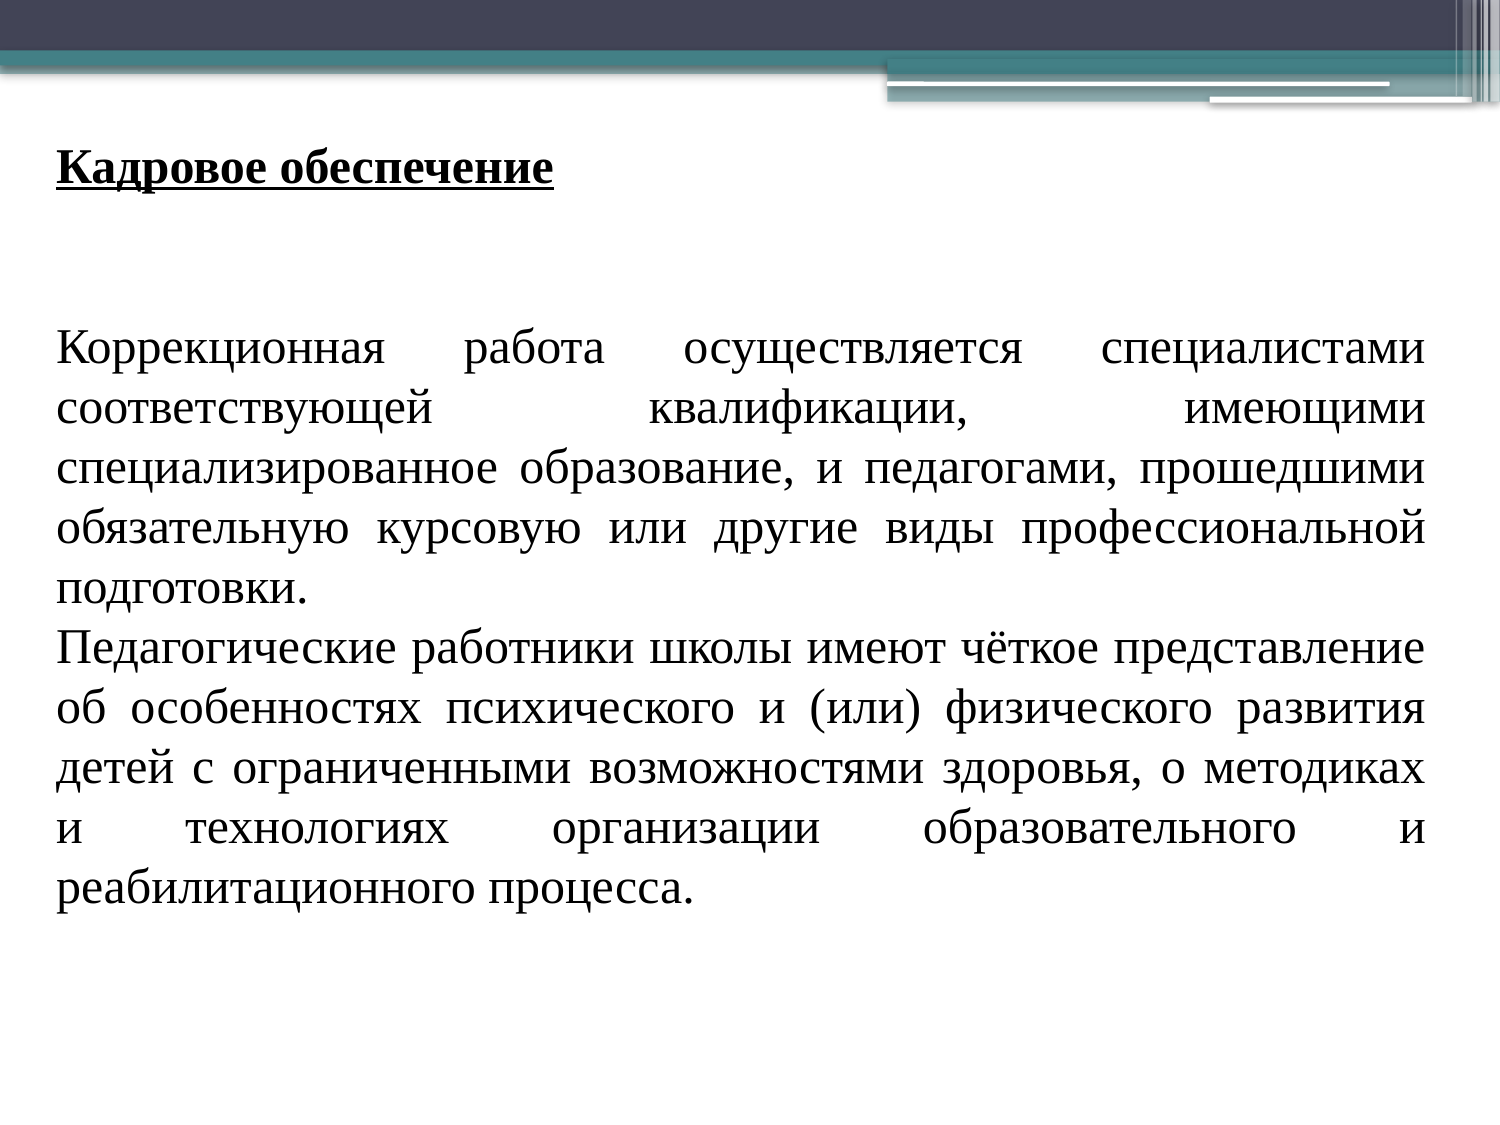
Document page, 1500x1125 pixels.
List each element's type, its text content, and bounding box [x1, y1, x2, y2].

text_box Кадровое обеспечение Коррекционная работа осуществляется специалистами соответствующей квалификации, имеющими специализированное образование, и педагогами, прошедшими обязательную курсовую или другие виды профессиональной подготовки. Педагогические работники школы имеют чёткое представление об особенностях психического и (или) физического развития детей с ограниченными возможностями здоровья, о методиках и технологиях организации образовательного и реабилитационного процесса. [41, 66, 1441, 922]
